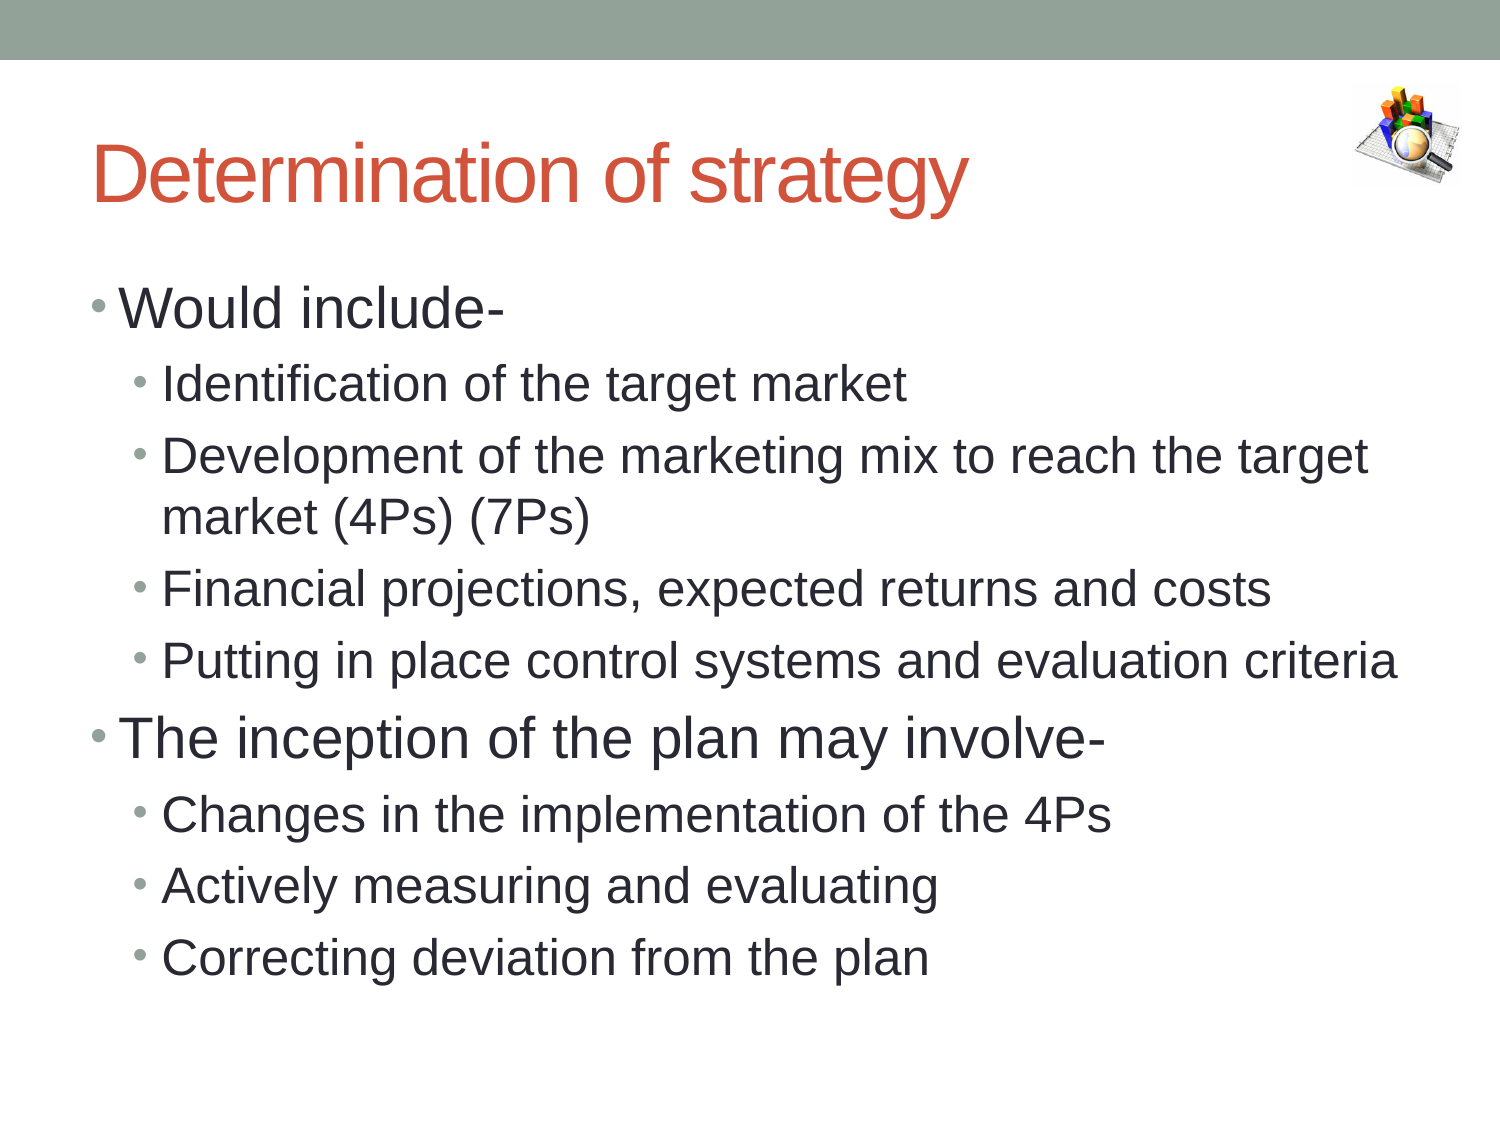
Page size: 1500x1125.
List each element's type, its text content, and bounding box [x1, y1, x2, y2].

title Determination of strategy [75, 87, 1425, 250]
list Would include- Identification of the target market Development of the marketing mix to reach the target market (4Ps) (7Ps) Financial projections, expected returns and costs Putting in place control systems and evaluation criteria The inception of the plan may involve- Changes in the implementation of the 4Ps Actively measuring and evaluating Correcting deviation from the plan [75, 262, 1425, 1063]
picture [1352, 82, 1460, 186]
